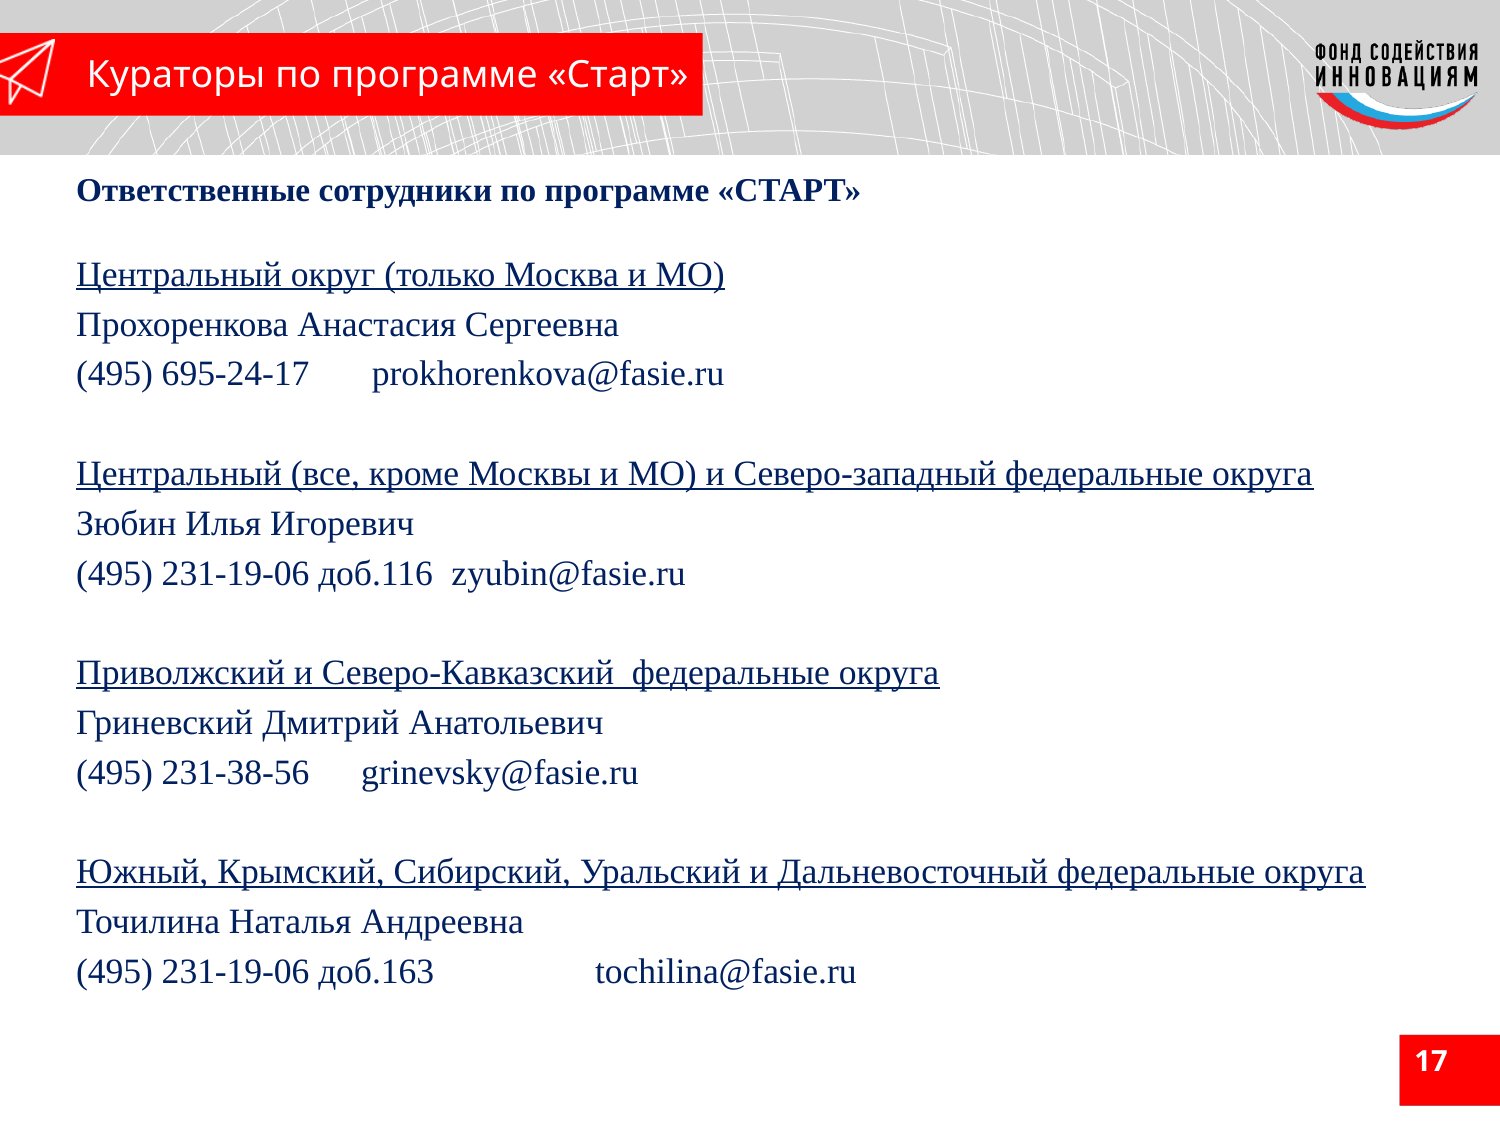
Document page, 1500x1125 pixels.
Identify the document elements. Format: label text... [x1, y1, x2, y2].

text_box [0, 31, 705, 118]
picture [0, 0, 1500, 155]
text_box 17 [1399, 1034, 1500, 1106]
text_box Кураторы по программе «Старт» [64, 42, 704, 103]
picture [0, 38, 55, 106]
list Ответственные сотрудники по программе «СТАРТ» Центральный округ (только Москва и МО) Прохоренкова Анастасия Сергеевна (495) 695-24-17 prokhorenkova@fasie.ru Центральный (все, кроме Москвы и МО) и Северо-западный федеральные округа Зюбин Илья Игоревич (495) 231-19-06 доб.116 zyubin@fasie.ru Приволжский и Северо-Кавказский федеральные округа Гриневский Дмитрий Анатольевич (495) 231-38-56 grinevsky@fasie.ru Южный, Крымский, Сибирский, Уральский и Дальневосточный федеральные округа Точилина Наталья Андреевна (495) 231-19-06 доб.163 tochilina@fasie.ru [54, 160, 1412, 1024]
